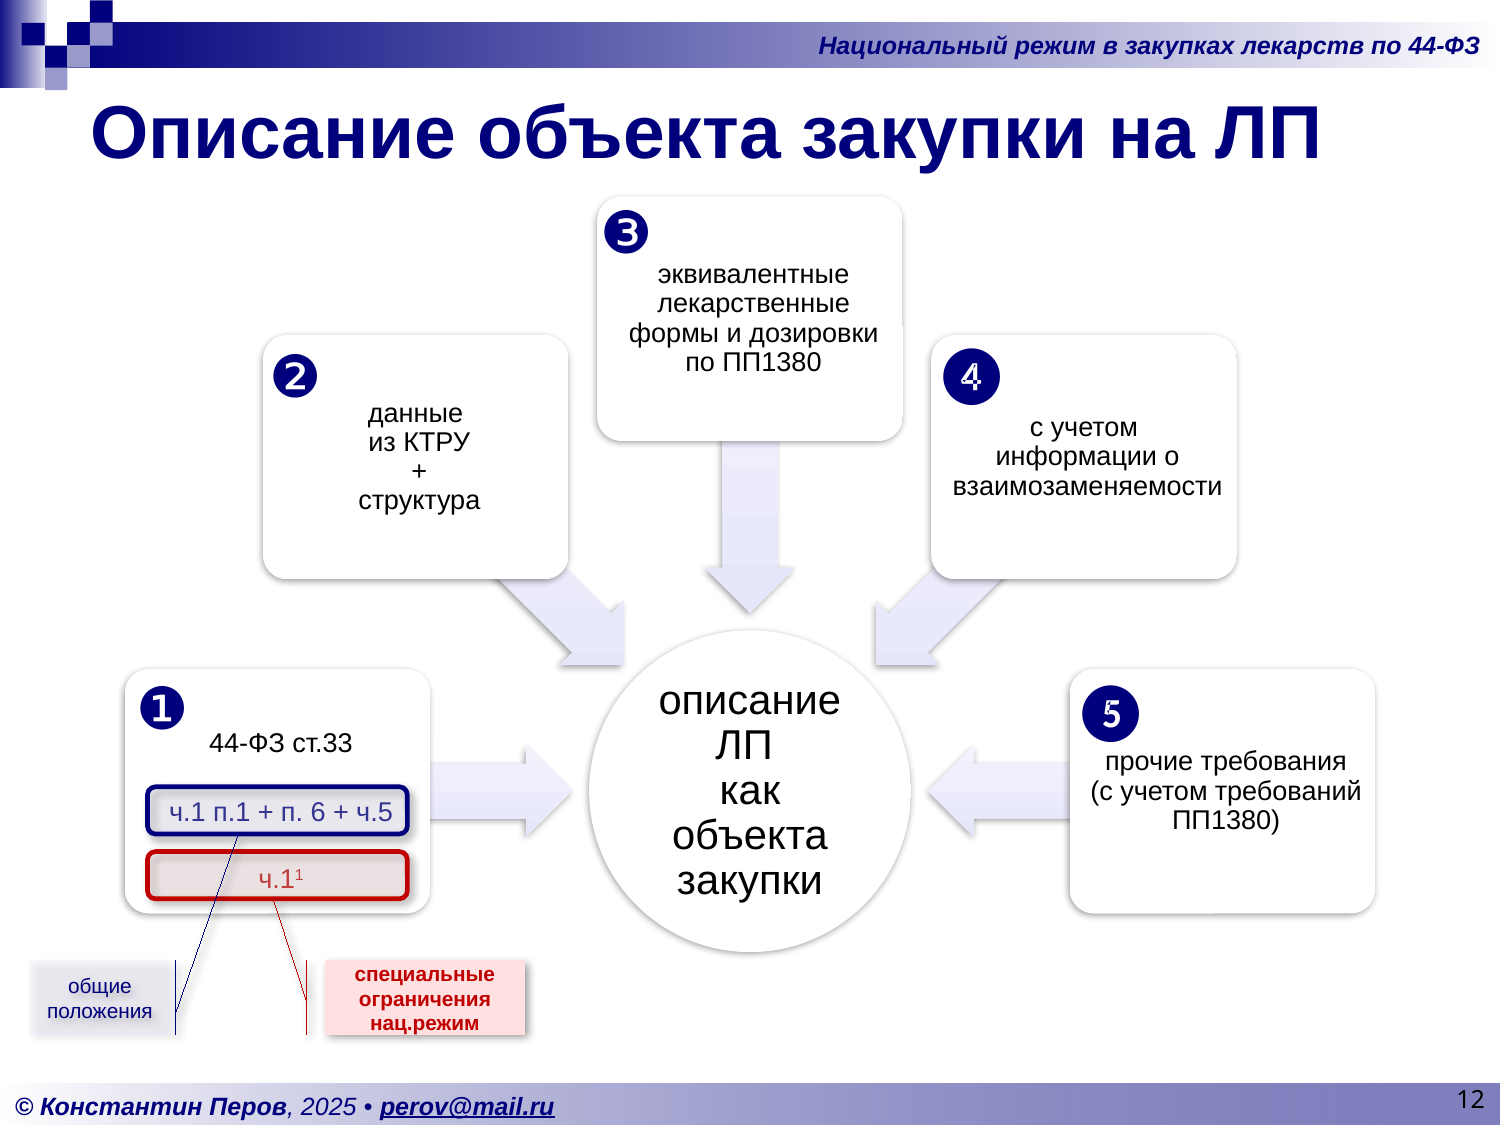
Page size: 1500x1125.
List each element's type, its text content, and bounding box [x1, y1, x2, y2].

text_box специальные ограничения нац.режим [325, 960, 525, 1035]
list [74, 196, 1426, 953]
text_box ❸ [586, 188, 683, 194]
text_box общие положения [29, 960, 170, 1035]
title Описание объекта закупки на ЛП [75, 75, 1425, 195]
slide_number 12 [1399, 1082, 1500, 1125]
